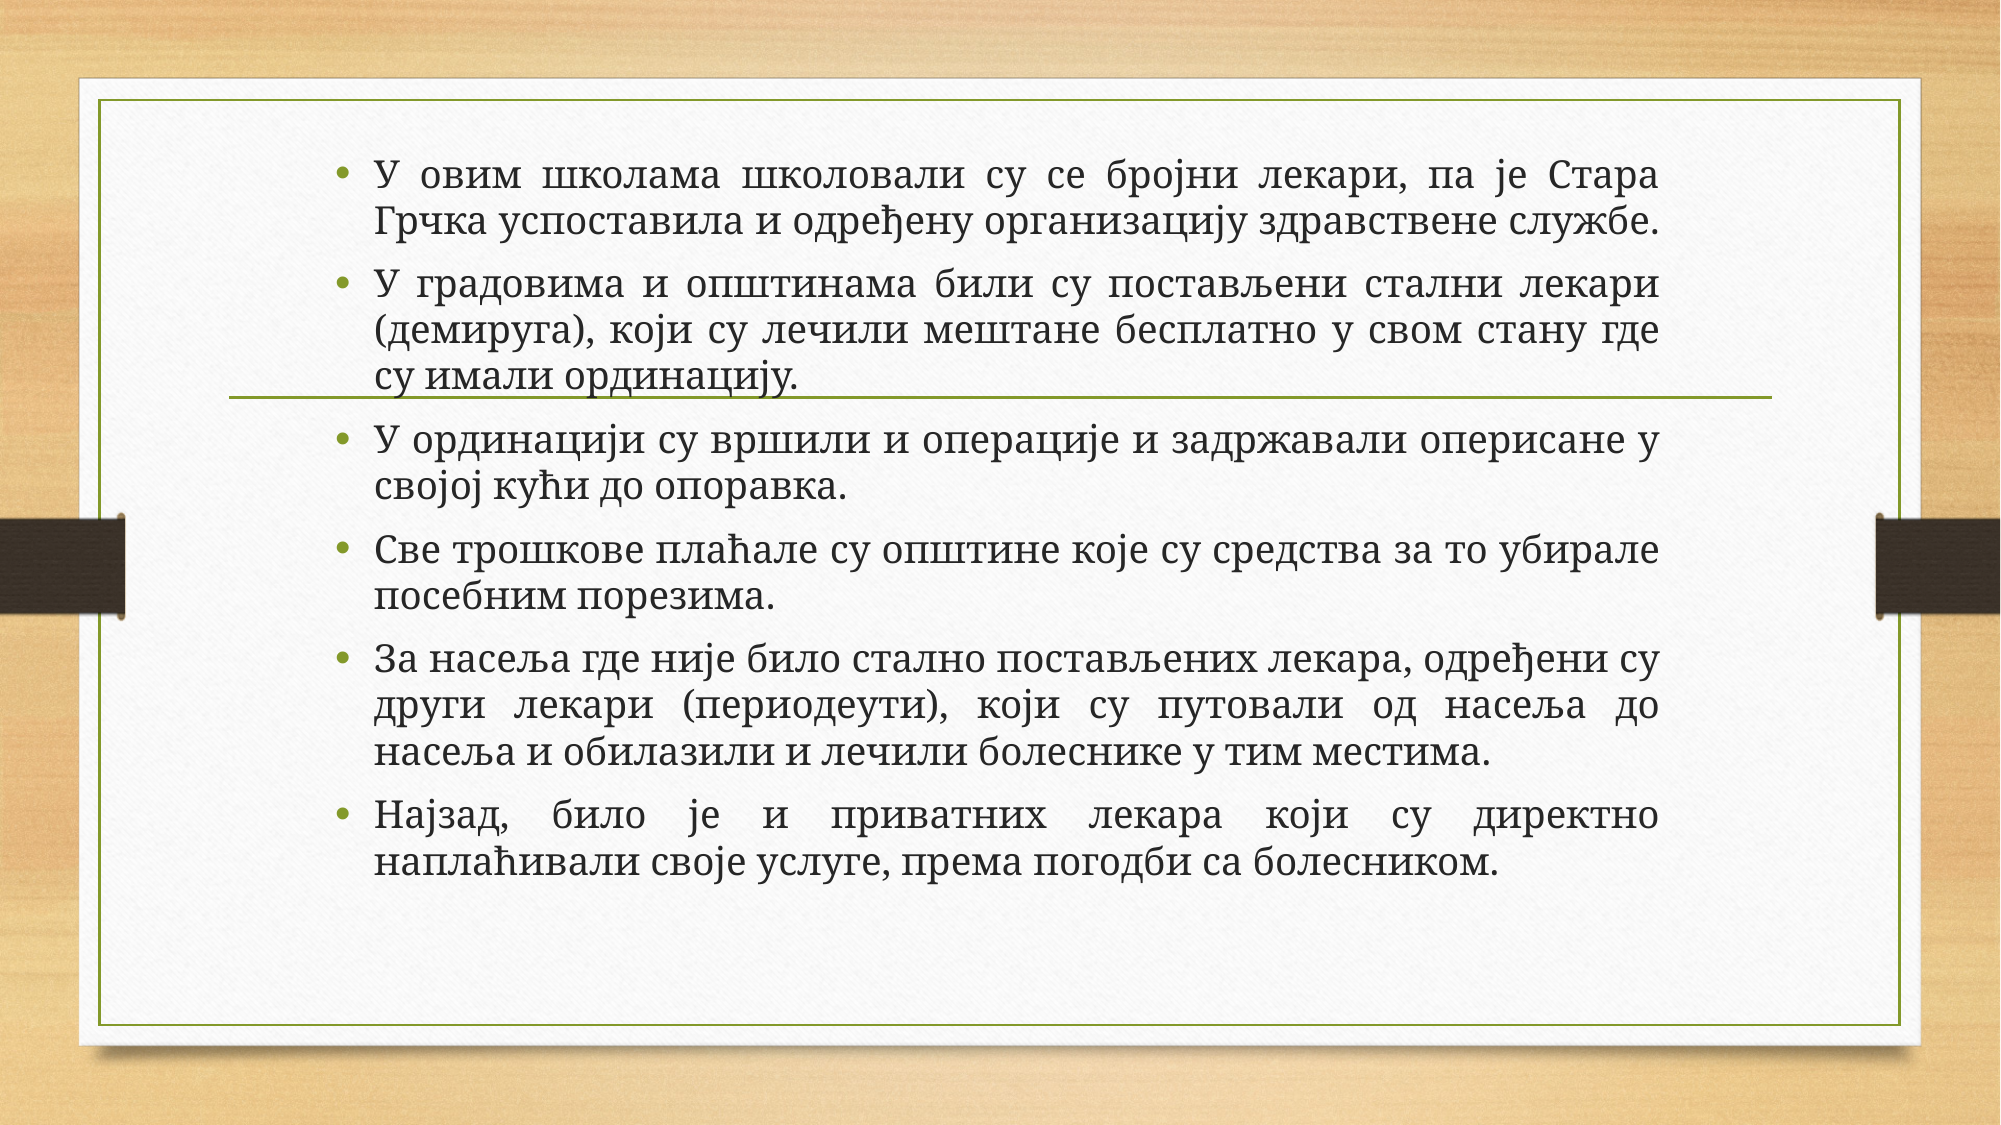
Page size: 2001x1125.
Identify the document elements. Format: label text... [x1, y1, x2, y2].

list У овим школама школовали су се бројни лекари, па је Стара Грчка успоставила и одређену организацију здравствене службе. У градовима и општинама били су постављени стални лекари (демируга), који су лечили мештане бесплатно у свом стану где су имали ординацију. У ординацији су вршили и операције и задржавали оперисане у својој кући до опоравка. Све трошкове плаћале су општине које су средства за то убирале посебним порезима. За насеља где није било стално постављених лекара, одређени су други лекари (периодеути), који су путовали од насеља до насеља и обилазили и лечили болеснике у тим местима. Најзад, било је и приватних лекара који су директно наплаћивали своје услуге, према погодби са болесником. [320, 142, 1676, 939]
picture [0, 0, 2001, 1125]
